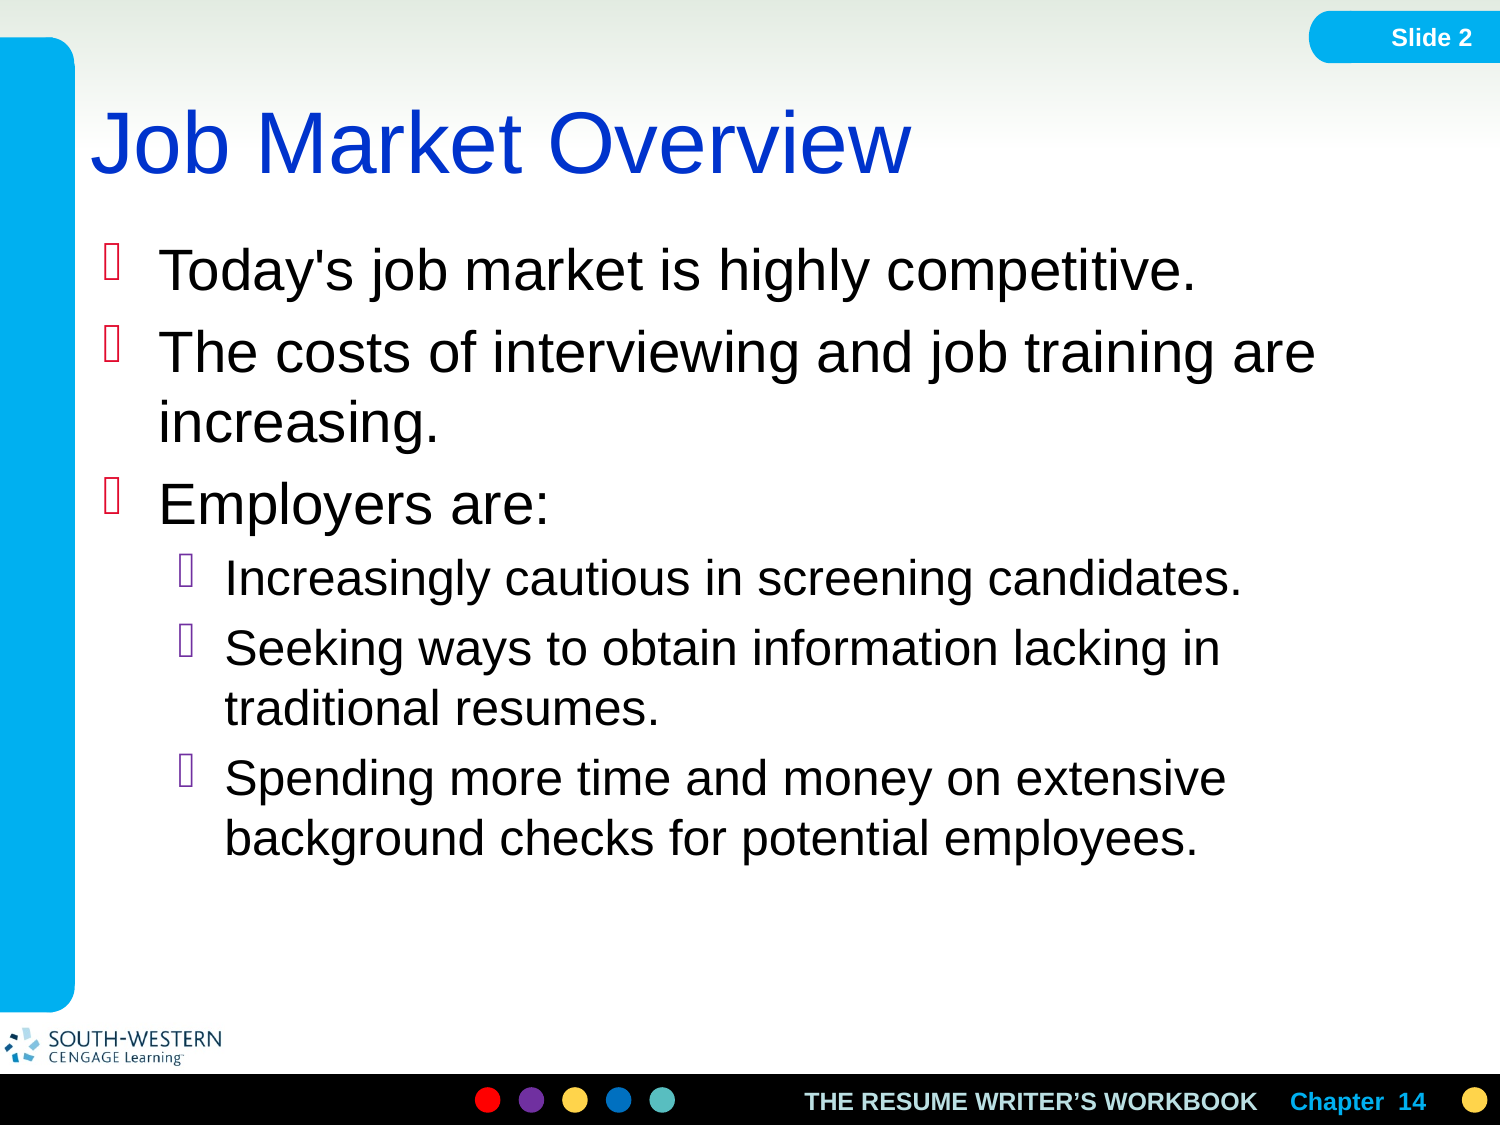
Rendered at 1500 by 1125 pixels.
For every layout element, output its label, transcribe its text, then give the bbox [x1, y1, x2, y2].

title Job Market Overview [74, 44, 1426, 233]
footer Chapter 14 [1274, 1075, 1476, 1125]
slide_number Slide 2 [1312, 13, 1488, 93]
picture [0, 1022, 225, 1073]
list Today's job market is highly competitive. The costs of interviewing and job training are increasing. Employers are: Increasingly cautious in screening candidates. Seeking ways to obtain information lacking in traditional resumes. Spending more time and money on extensive background checks for potential employees. [87, 224, 1438, 926]
